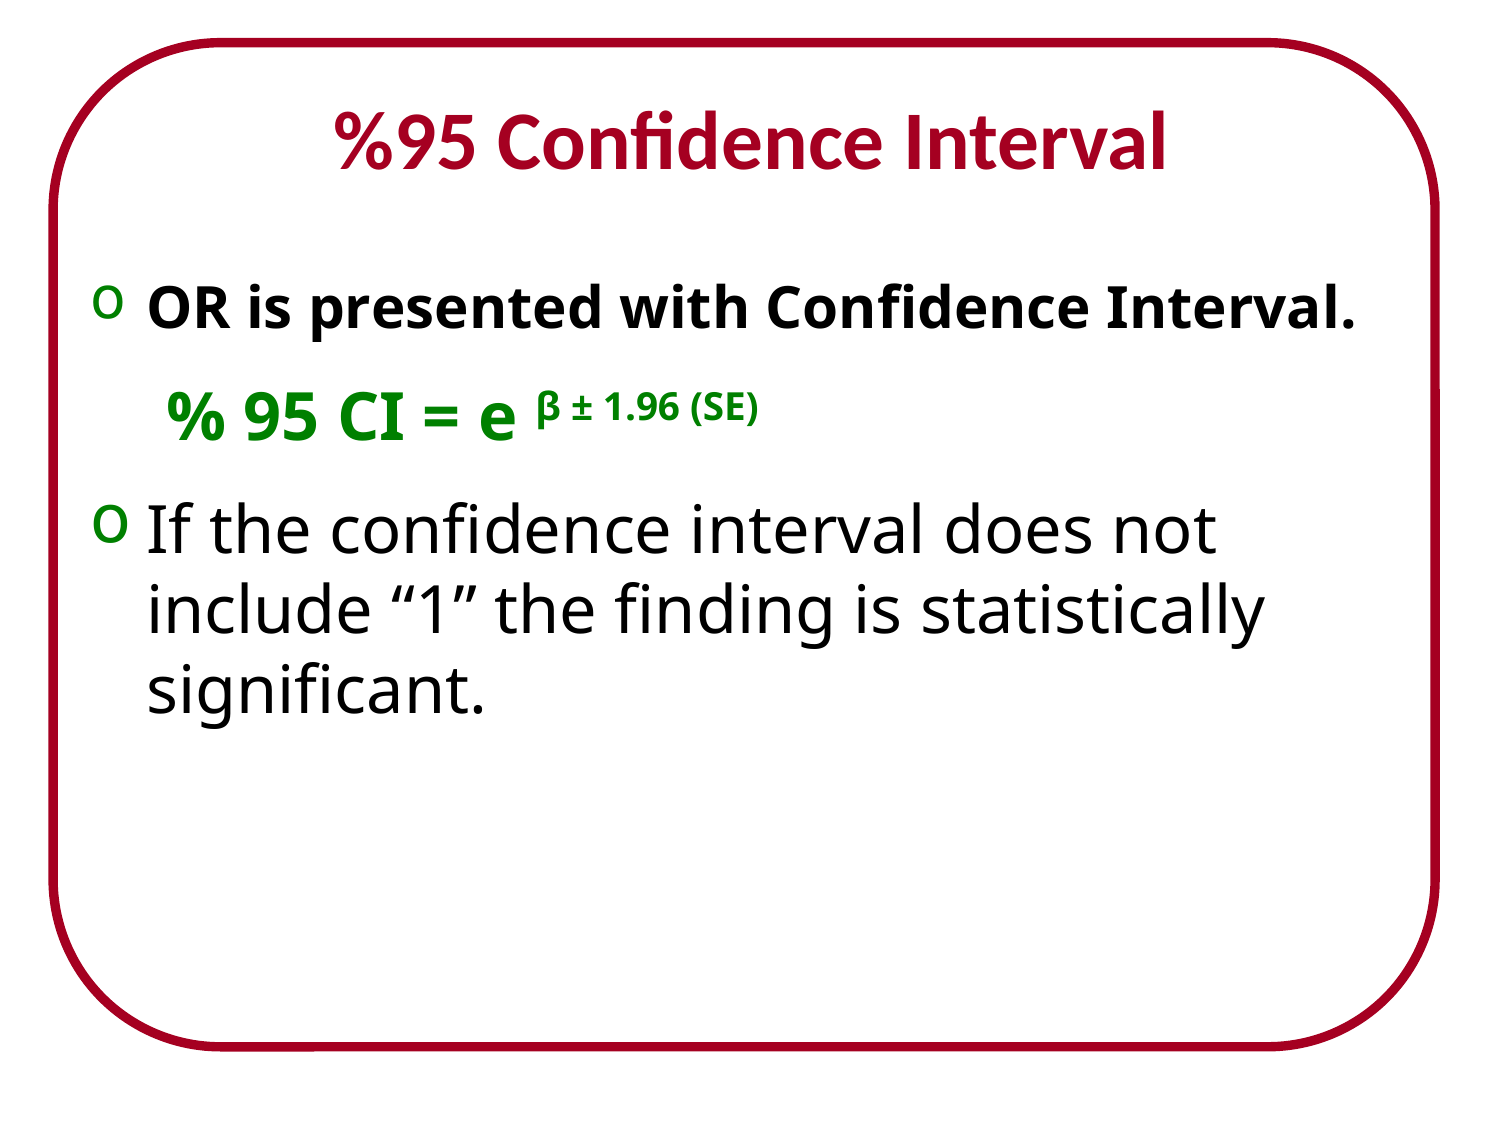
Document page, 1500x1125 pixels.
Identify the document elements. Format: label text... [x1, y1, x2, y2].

title %95 Confidence Interval [76, 42, 1428, 231]
list OR is presented with Confidence Interval. % 95 CI = e β ± 1.96 (SE) If the confidence interval does not include “1” the finding is statistically significant. [74, 262, 1412, 1012]
